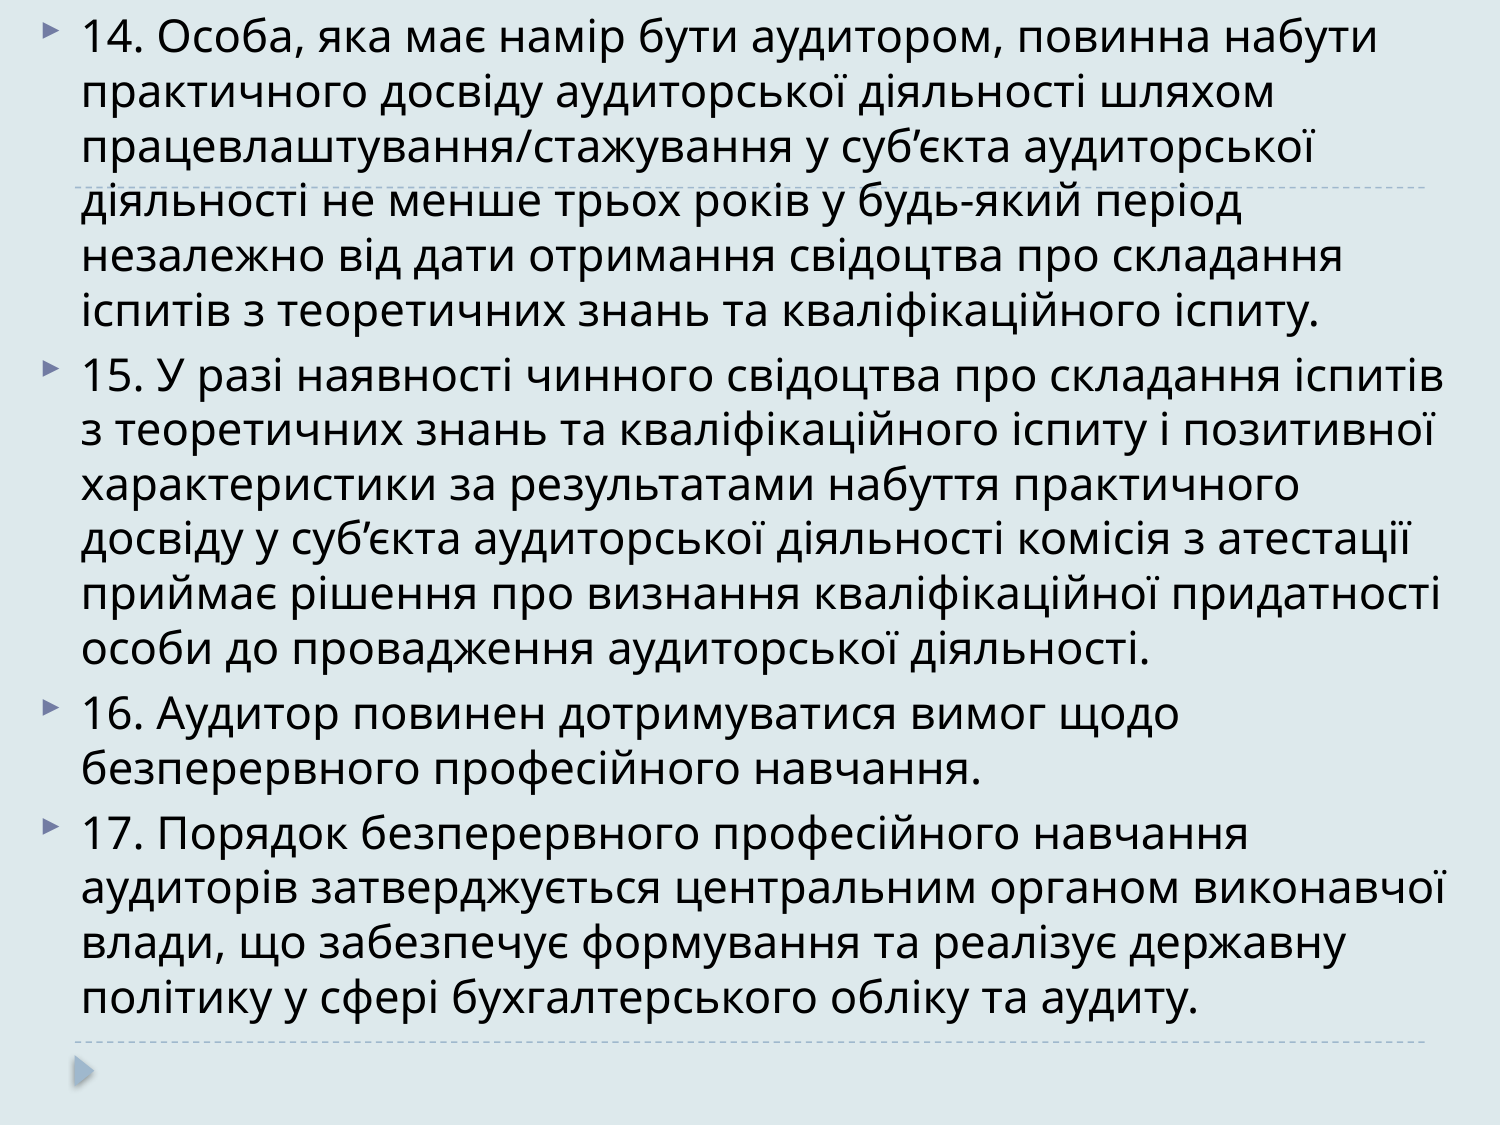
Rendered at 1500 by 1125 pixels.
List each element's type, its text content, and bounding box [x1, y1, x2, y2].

list 14. Особа, яка має намір бути аудитором, повинна набути практичного досвіду аудиторської діяльності шляхом працевлаштування/стажування у суб’єкта аудиторської діяльності не менше трьох років у будь-який період незалежно від дати отримання свідоцтва про складання іспитів з теоретичних знань та кваліфікаційного іспиту. 15. У разі наявності чинного свідоцтва про складання іспитів з теоретичних знань та кваліфікаційного іспиту і позитивної характеристики за результатами набуття практичного досвіду у суб’єкта аудиторської діяльності комісія з атестації приймає рішення про визнання кваліфікаційної придатності особи до провадження аудиторської діяльності. 16. Аудитор повинен дотримуватися вимог щодо безперервного професійного навчання. 17. Порядок безперервного професійного навчання аудиторів затверджується центральним органом виконавчої влади, що забезпечує формування та реалізує державну політику у сфері бухгалтерського обліку та аудиту. [24, 0, 1475, 1088]
